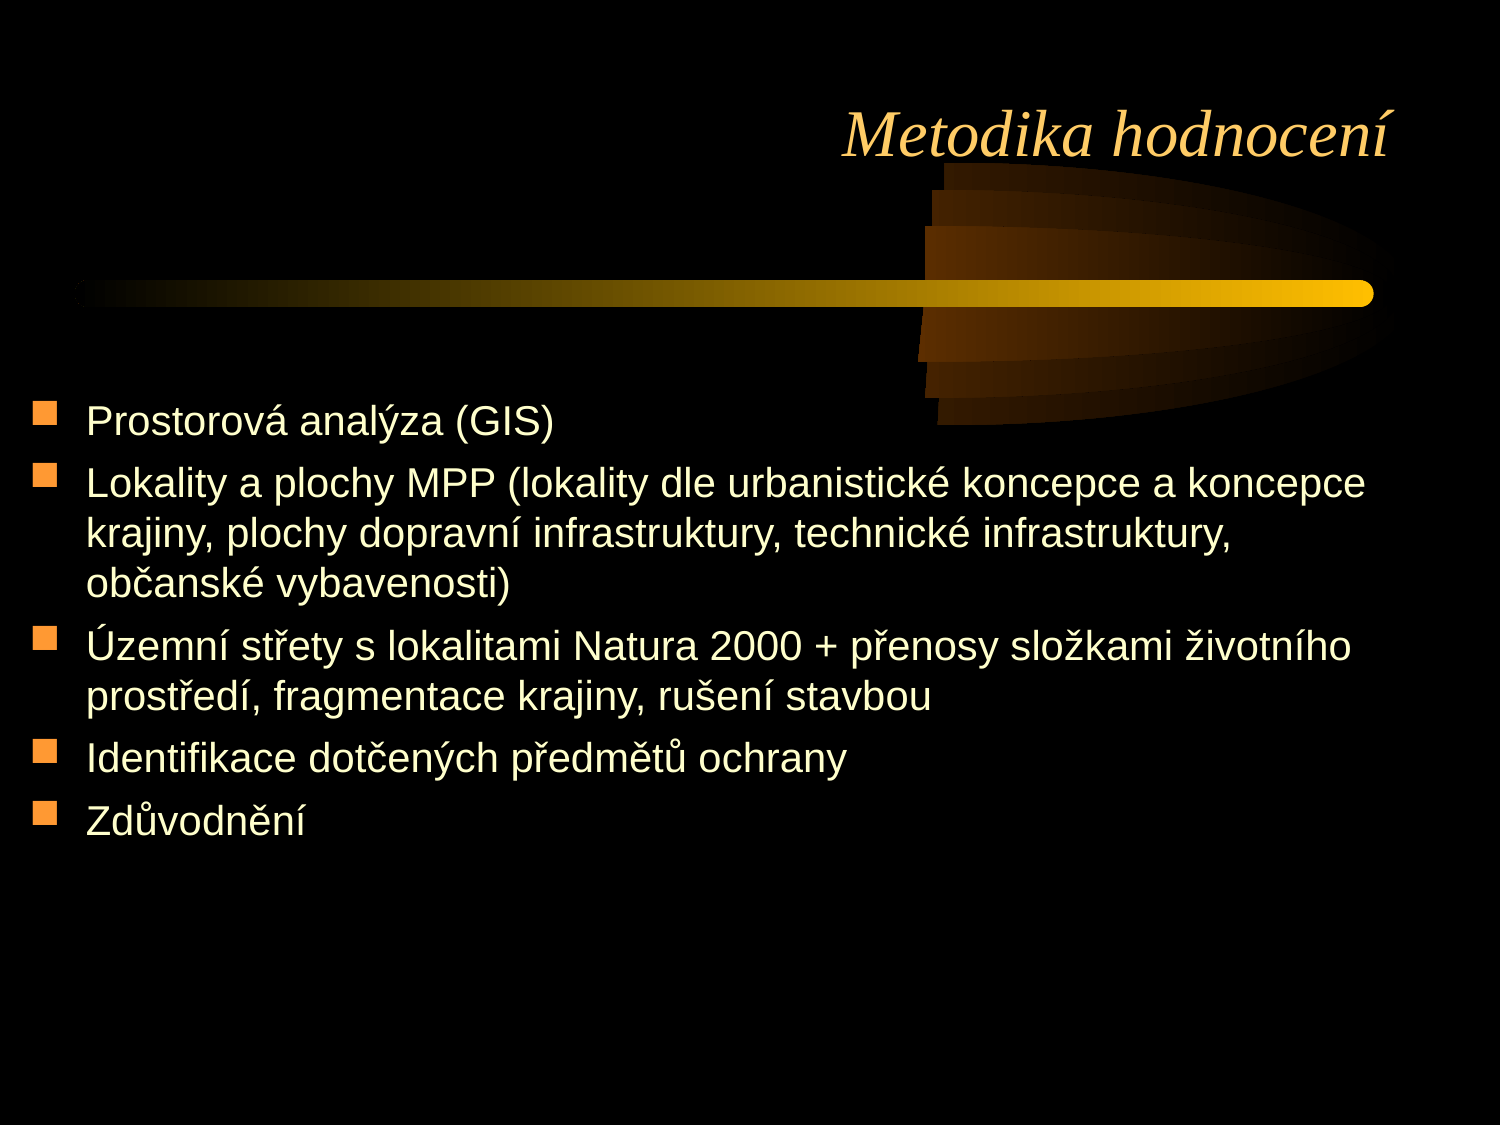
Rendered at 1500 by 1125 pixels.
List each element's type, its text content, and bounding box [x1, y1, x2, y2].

list Prostorová analýza (GIS) Lokality a plochy MPP (lokality dle urbanistické koncepce a koncepce krajiny, plochy dopravní infrastruktury, technické infrastruktury, občanské vybavenosti) Územní střety s lokalitami Natura 2000 + přenosy složkami životního prostředí, fragmentace krajiny, rušení stavbou Identifikace dotčených předmětů ochrany Zdůvodnění [29, 314, 1392, 1009]
title Metodika hodnocení [110, 90, 1392, 197]
